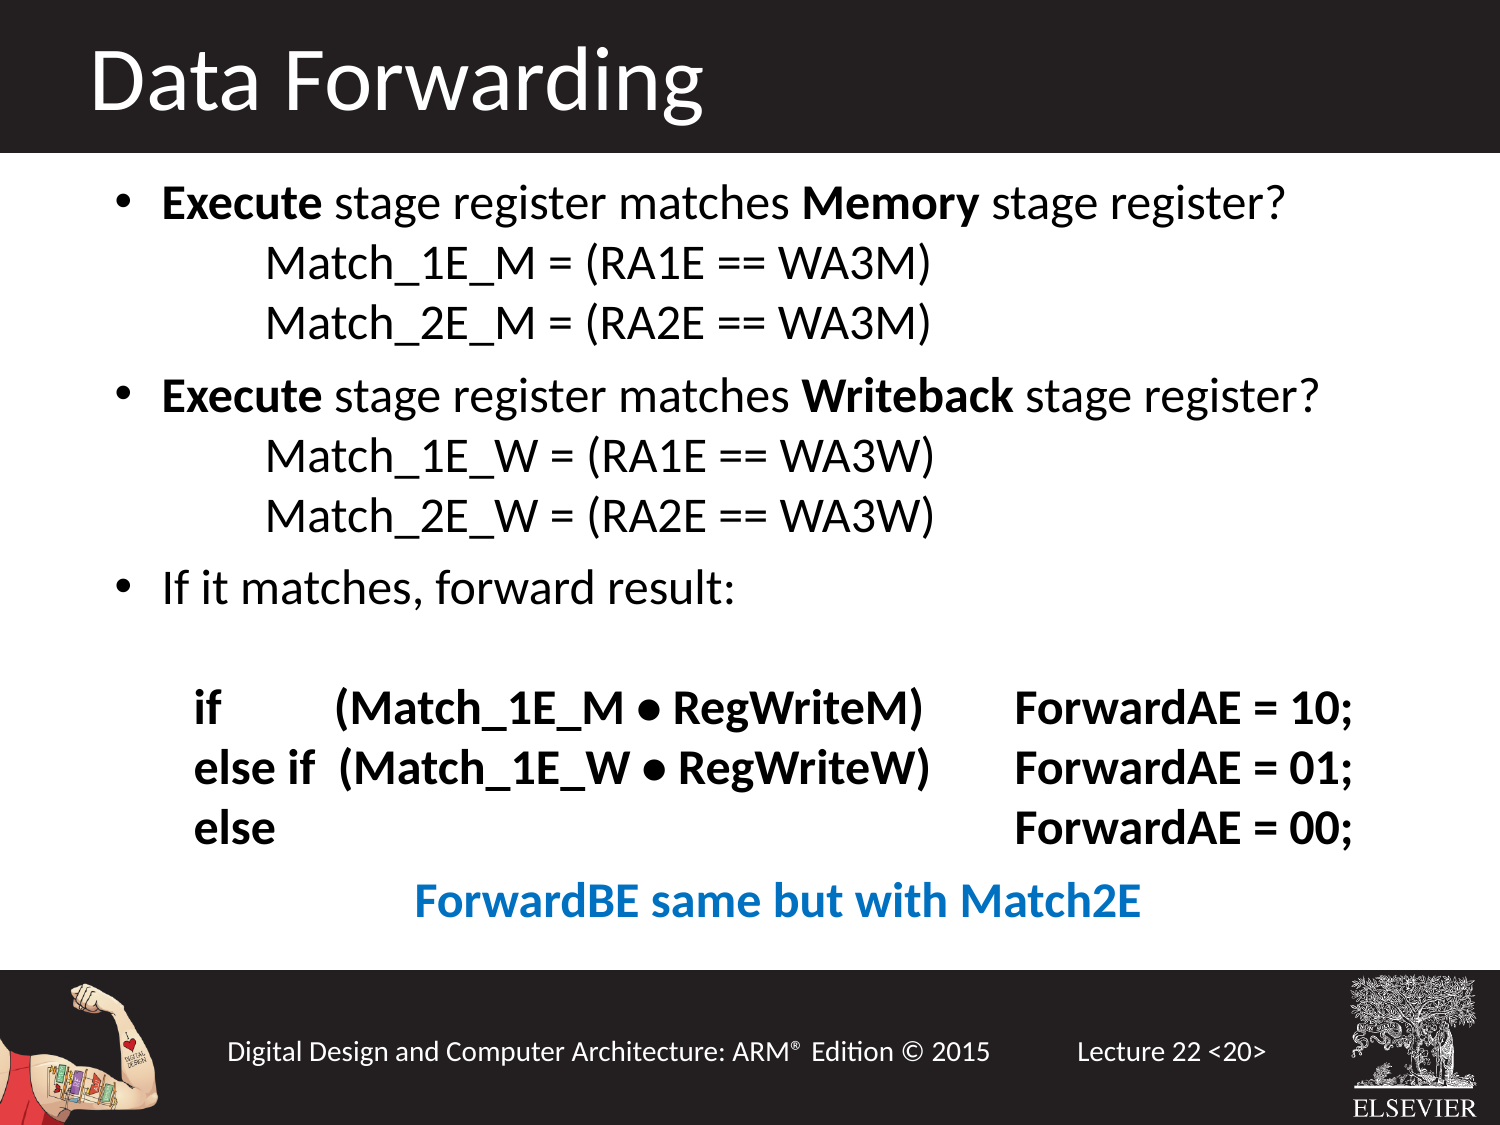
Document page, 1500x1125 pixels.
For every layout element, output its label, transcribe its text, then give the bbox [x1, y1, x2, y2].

text_box Data Forwarding [75, 11, 1375, 136]
picture [0, 979, 163, 1125]
picture [1350, 974, 1477, 1117]
text_box Execute stage register matches Memory stage register? Match_1E_M = (RA1E == WA3M) Match_2E_M = (RA2E == WA3M) Execute stage register matches Writeback stage register? Match_1E_W = (RA1E == WA3W) Match_2E_W = (RA2E == WA3W) If it matches, forward result: if (Match_1E_M • RegWriteM) ForwardAE = 10; else if (Match_1E_W • RegWriteW) ForwardAE = 01; else ForwardAE = 00; ForwardBE same but with Match2E [99, 162, 1438, 935]
